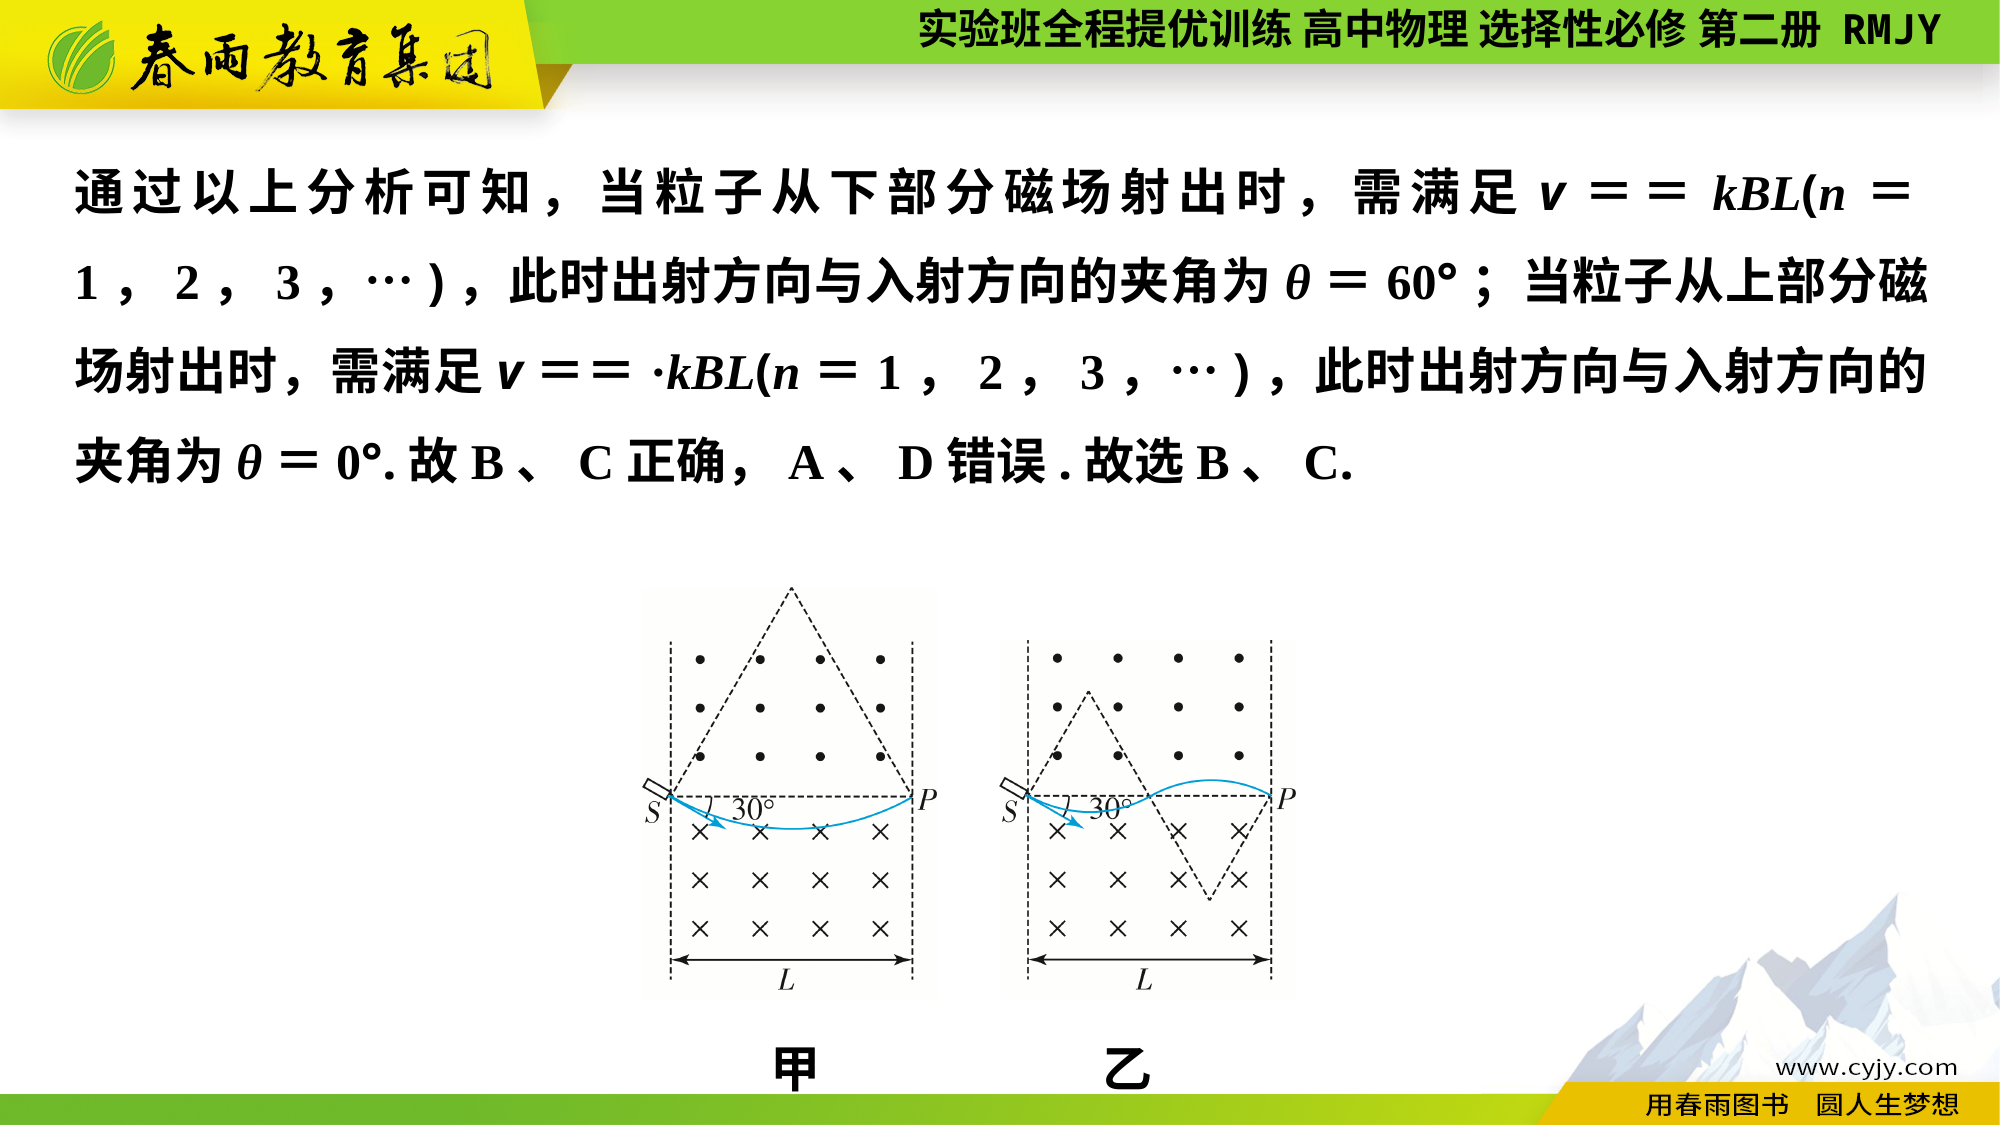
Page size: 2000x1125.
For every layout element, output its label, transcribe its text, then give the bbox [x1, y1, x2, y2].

text_box 甲 乙 [756, 999, 1260, 1105]
picture [0, 0, 2000, 1125]
